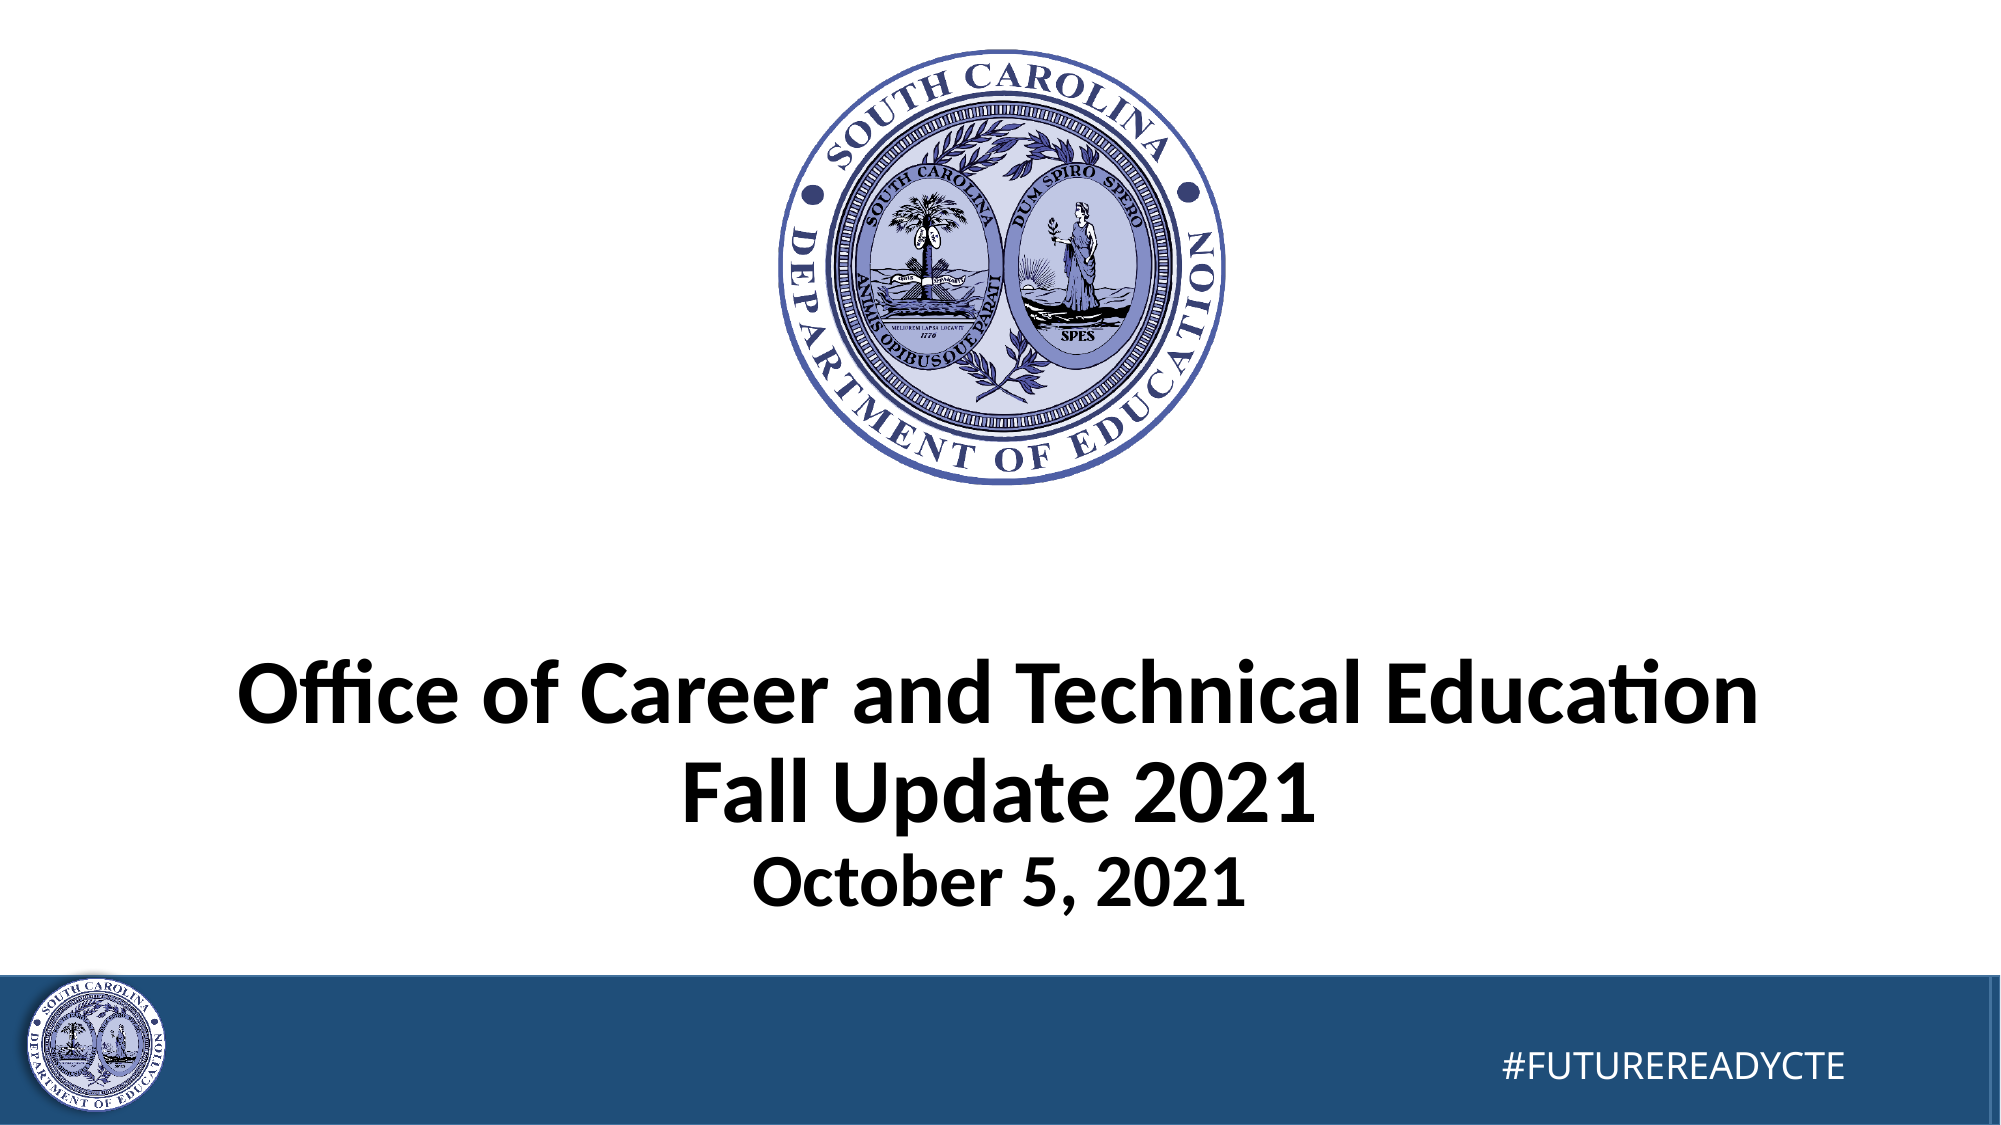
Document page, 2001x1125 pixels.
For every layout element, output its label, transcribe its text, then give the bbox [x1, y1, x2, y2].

picture [25, 976, 166, 1113]
title Office of Career and Technical Education Fall Update 2021 October 5, 2021 [222, 538, 1778, 931]
picture [774, 45, 1226, 489]
